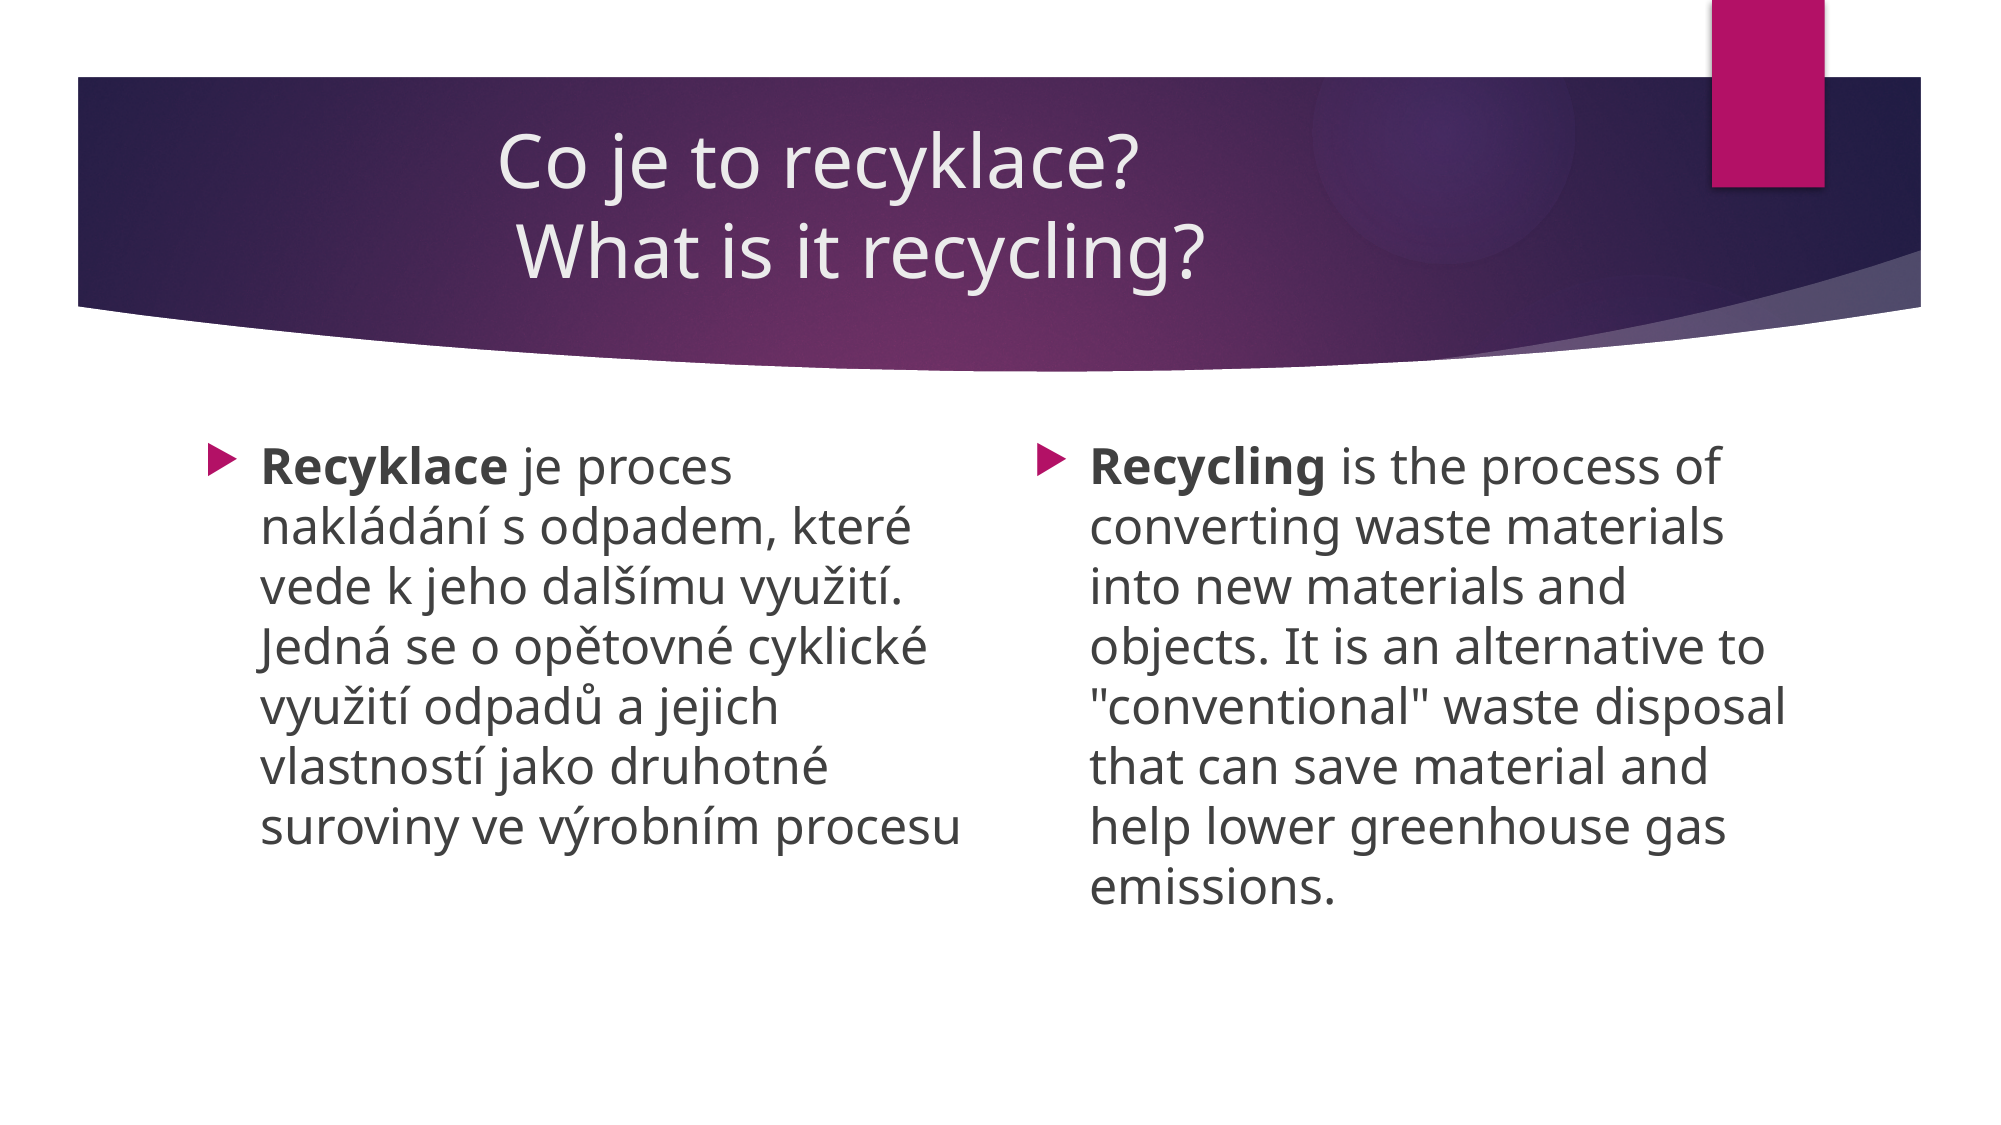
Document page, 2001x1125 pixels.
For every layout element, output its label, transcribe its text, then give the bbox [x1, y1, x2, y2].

title Co je to recyklace? What is it recycling? [189, 110, 1692, 296]
list Recyklace je proces nakládání s odpadem, které vede k jeho dalšímu využití. Jedná se o opětovné cyklické využití odpadů a jejich vlastností jako druhotné suroviny ve výrobním procesu [189, 427, 981, 988]
list Recycling is the process of converting waste materials into new materials and objects. It is an alternative to "conventional" waste disposal that can save material and help lower greenhouse gas emissions. [1018, 427, 1810, 988]
